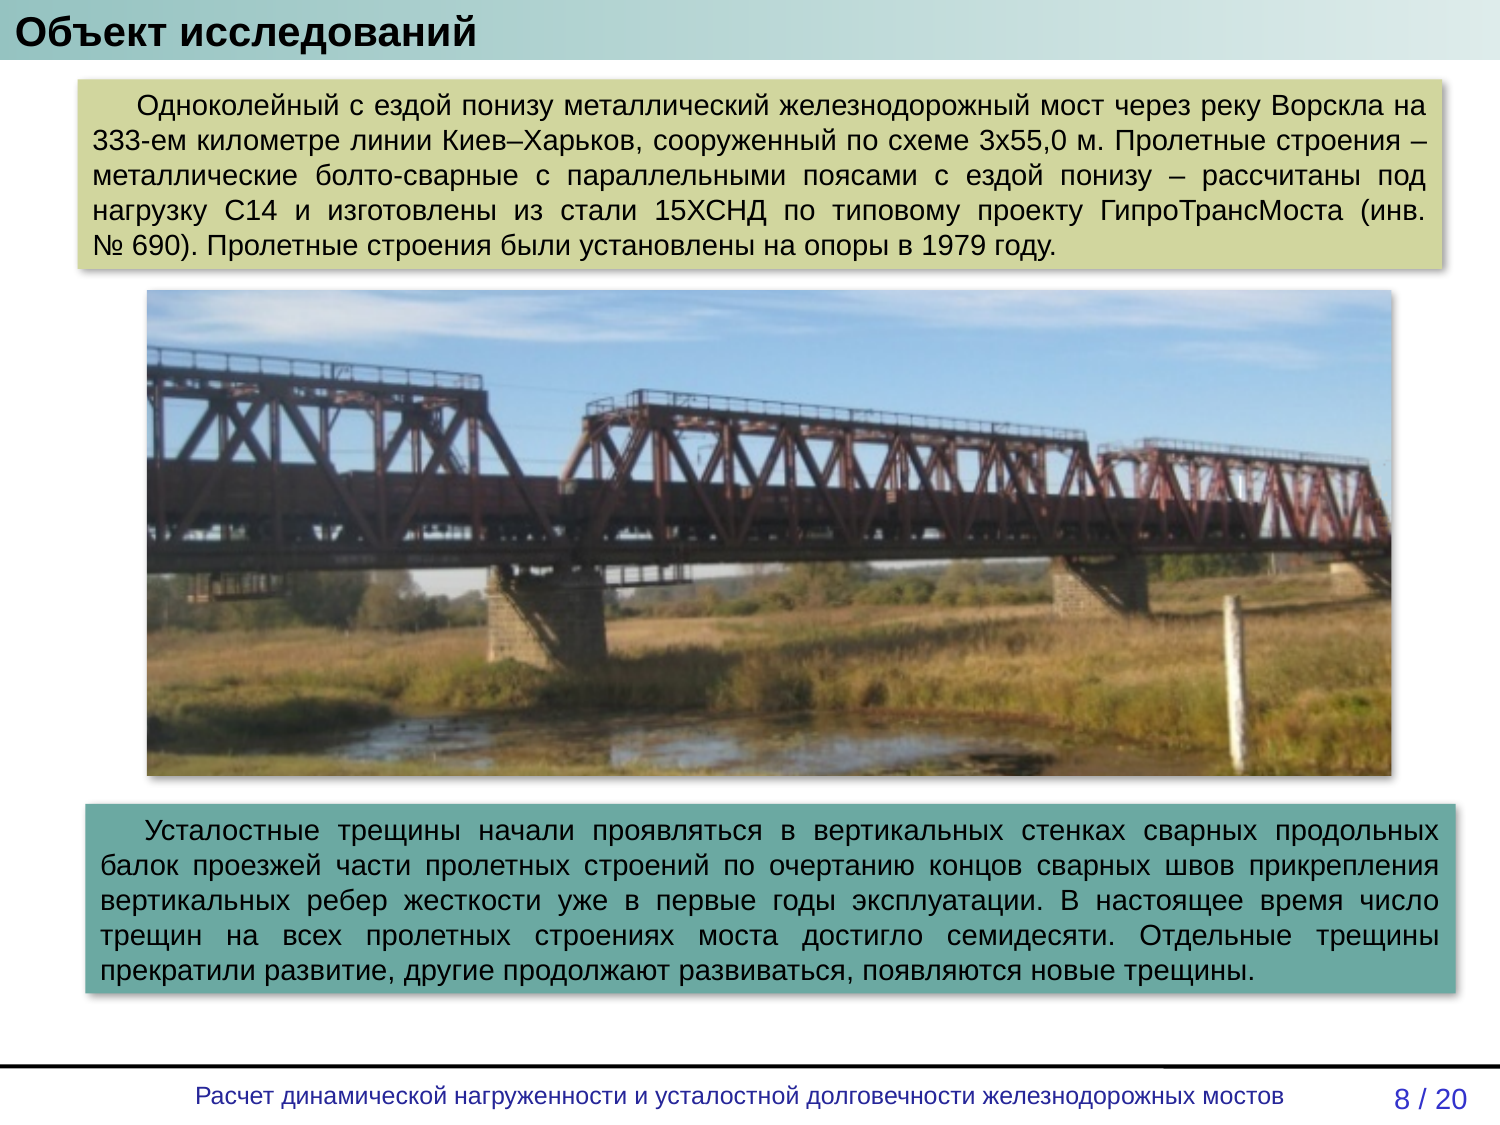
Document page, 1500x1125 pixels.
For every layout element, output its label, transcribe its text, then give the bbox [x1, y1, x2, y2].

text_box Усталостные трещины начали проявляться в вертикальных стенках сварных продольных балок проезжей части пролетных строений по очертанию концов сварных швов прикрепления вертикальных ребер жесткости уже в первые годы эксплуатации. В настоящее время число трещин на всех пролетных строениях моста достигло семидесяти. Отдельные трещины прекратили развитие, другие продолжают развиваться, появляются новые трещины. [85, 803, 1456, 994]
text_box Одноколейный с ездой понизу металлический железнодорожный мост через реку Ворскла на 333-ем километре линии Киев–Харьков, сооруженный по схеме 3х55,0 м. Пролетные строения – металлические болто-сварные с параллельными поясами с ездой понизу – рассчитаны под нагрузку С14 и изготовлены из стали 15ХСНД по типовому проекту ГипроТрансМоста (инв.№ 690). Пролетные строения были установлены на опоры в 1979 году. [77, 79, 1443, 269]
picture [146, 290, 1392, 776]
text_box Объект исследований [0, 0, 1500, 60]
